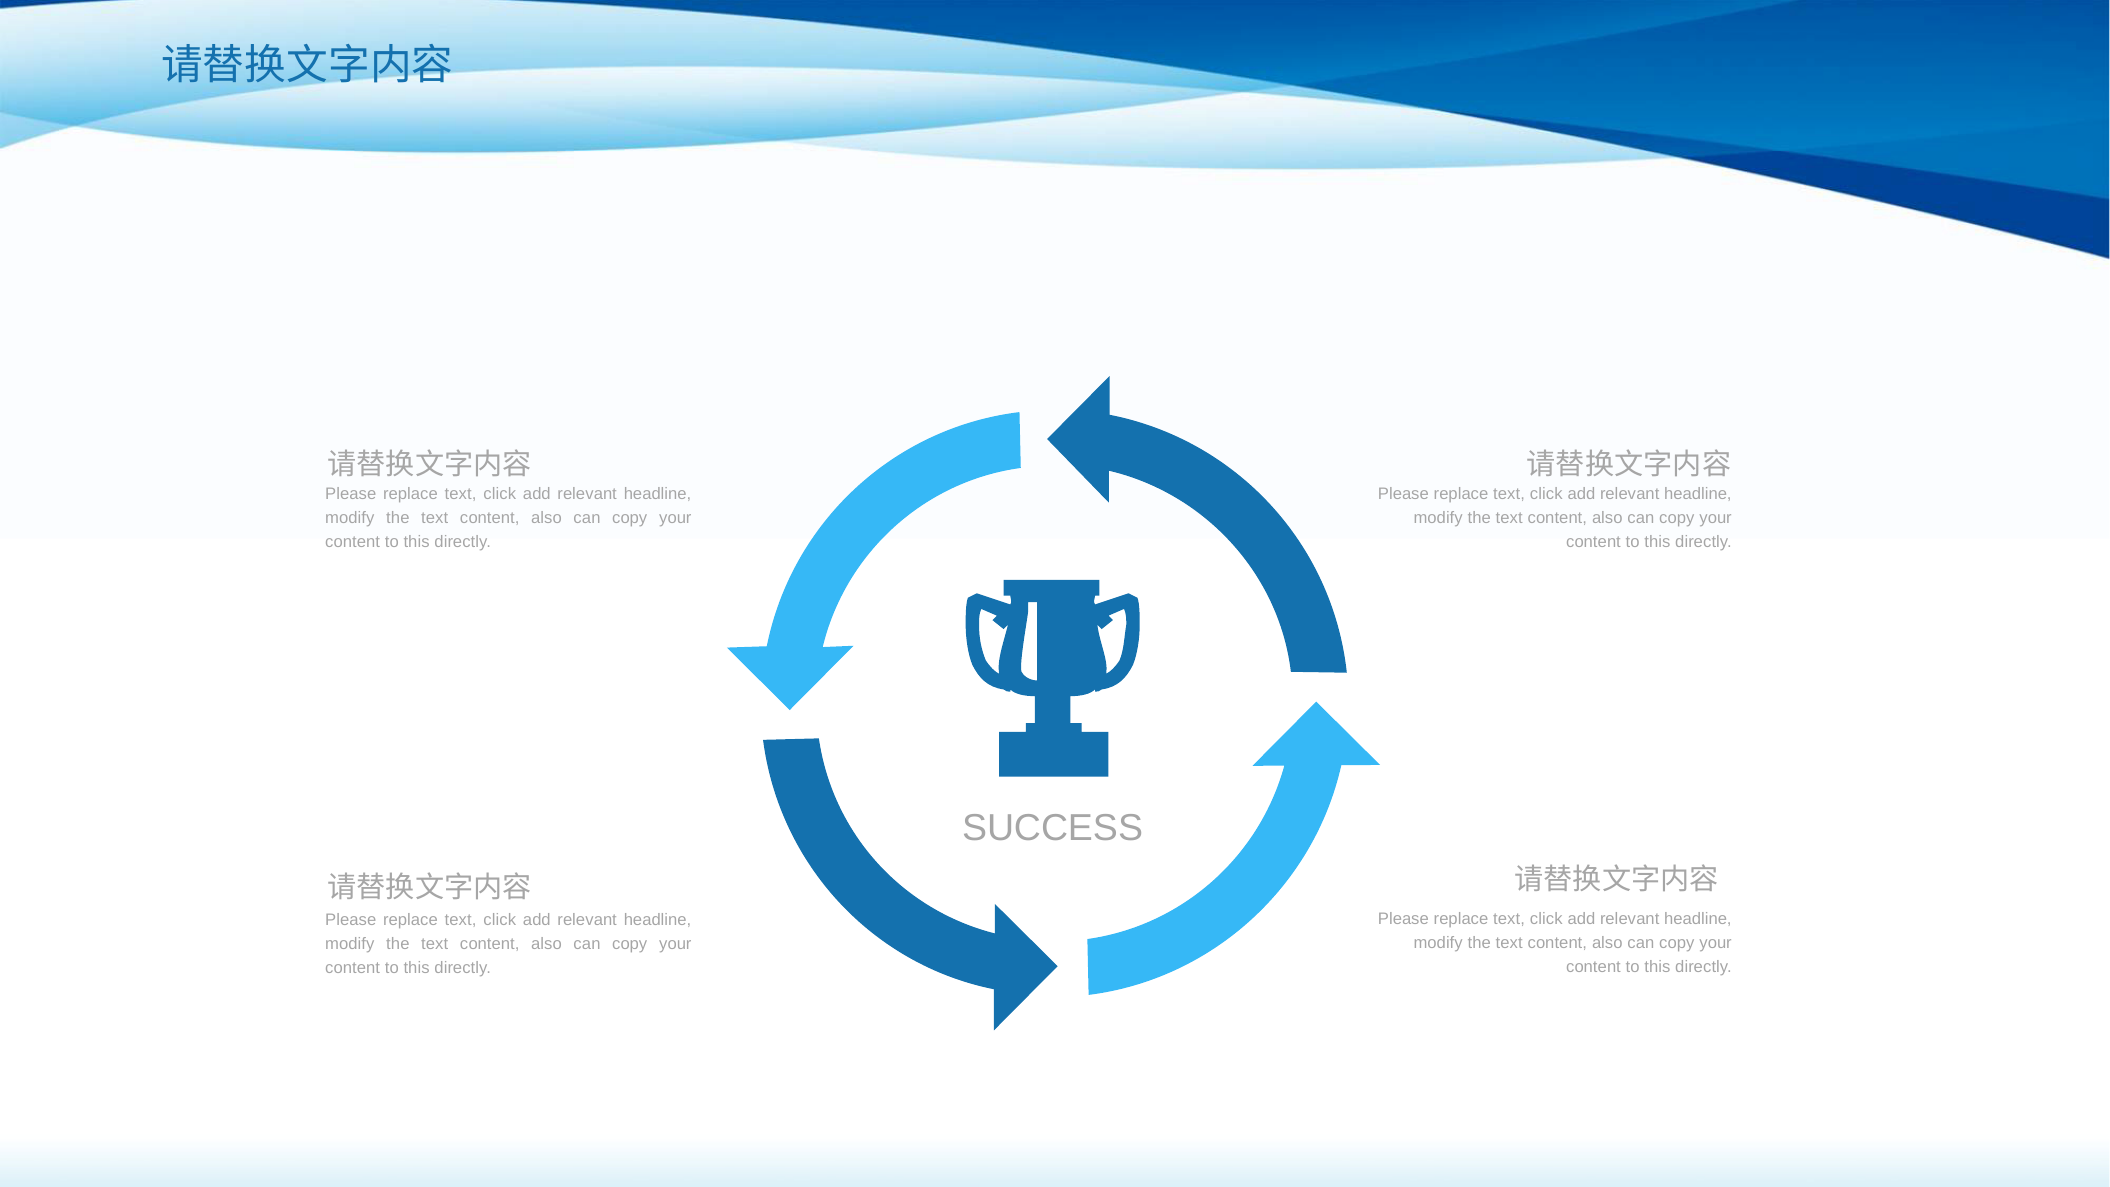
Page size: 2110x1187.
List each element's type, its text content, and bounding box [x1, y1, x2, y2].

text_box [310, 431, 707, 558]
text_box 请替换文字内容 [145, 22, 500, 94]
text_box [1361, 431, 1748, 558]
picture [0, 0, 2110, 1187]
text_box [741, 388, 1369, 1017]
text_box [1361, 845, 1748, 983]
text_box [310, 854, 707, 984]
